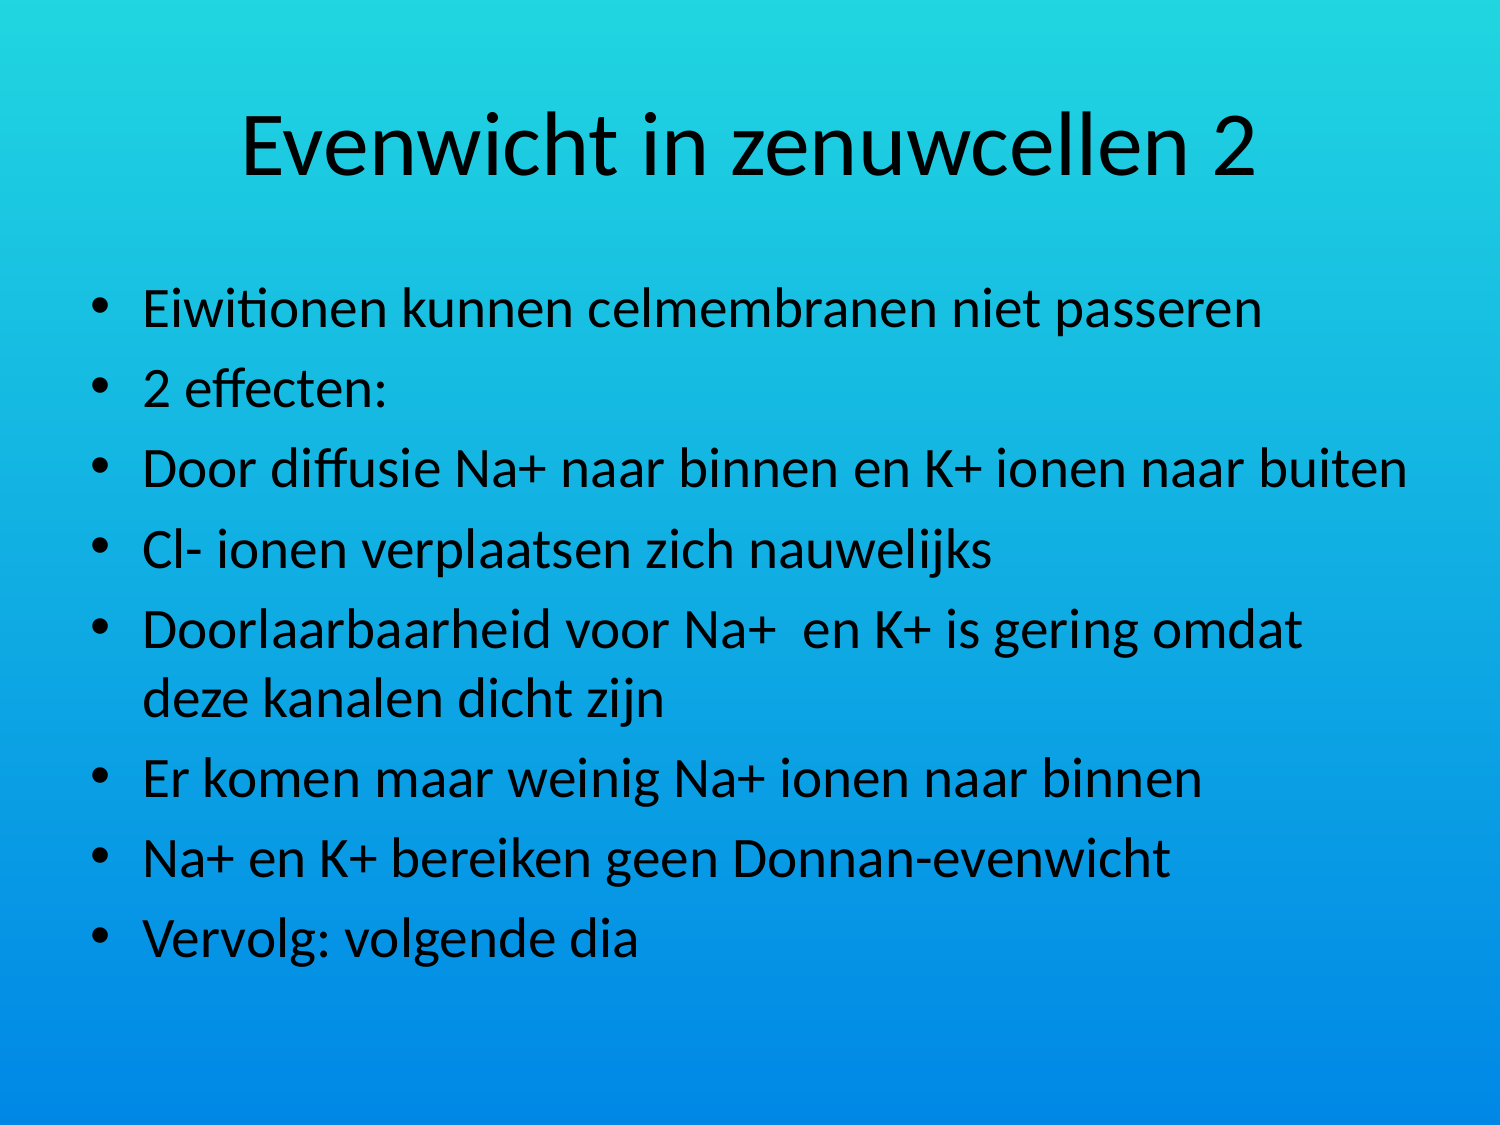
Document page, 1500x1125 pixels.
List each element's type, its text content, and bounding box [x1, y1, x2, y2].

title Evenwicht in zenuwcellen 2 [75, 45, 1425, 233]
list Eiwitionen kunnen celmembranen niet passeren 2 effecten: Door diffusie Na+ naar binnen en K+ ionen naar buiten Cl- ionen verplaatsen zich nauwelijks Doorlaarbaarheid voor Na+ en K+ is gering omdat deze kanalen dicht zijn Er komen maar weinig Na+ ionen naar binnen Na+ en K+ bereiken geen Donnan-evenwicht Vervolg: volgende dia [75, 262, 1425, 1005]
